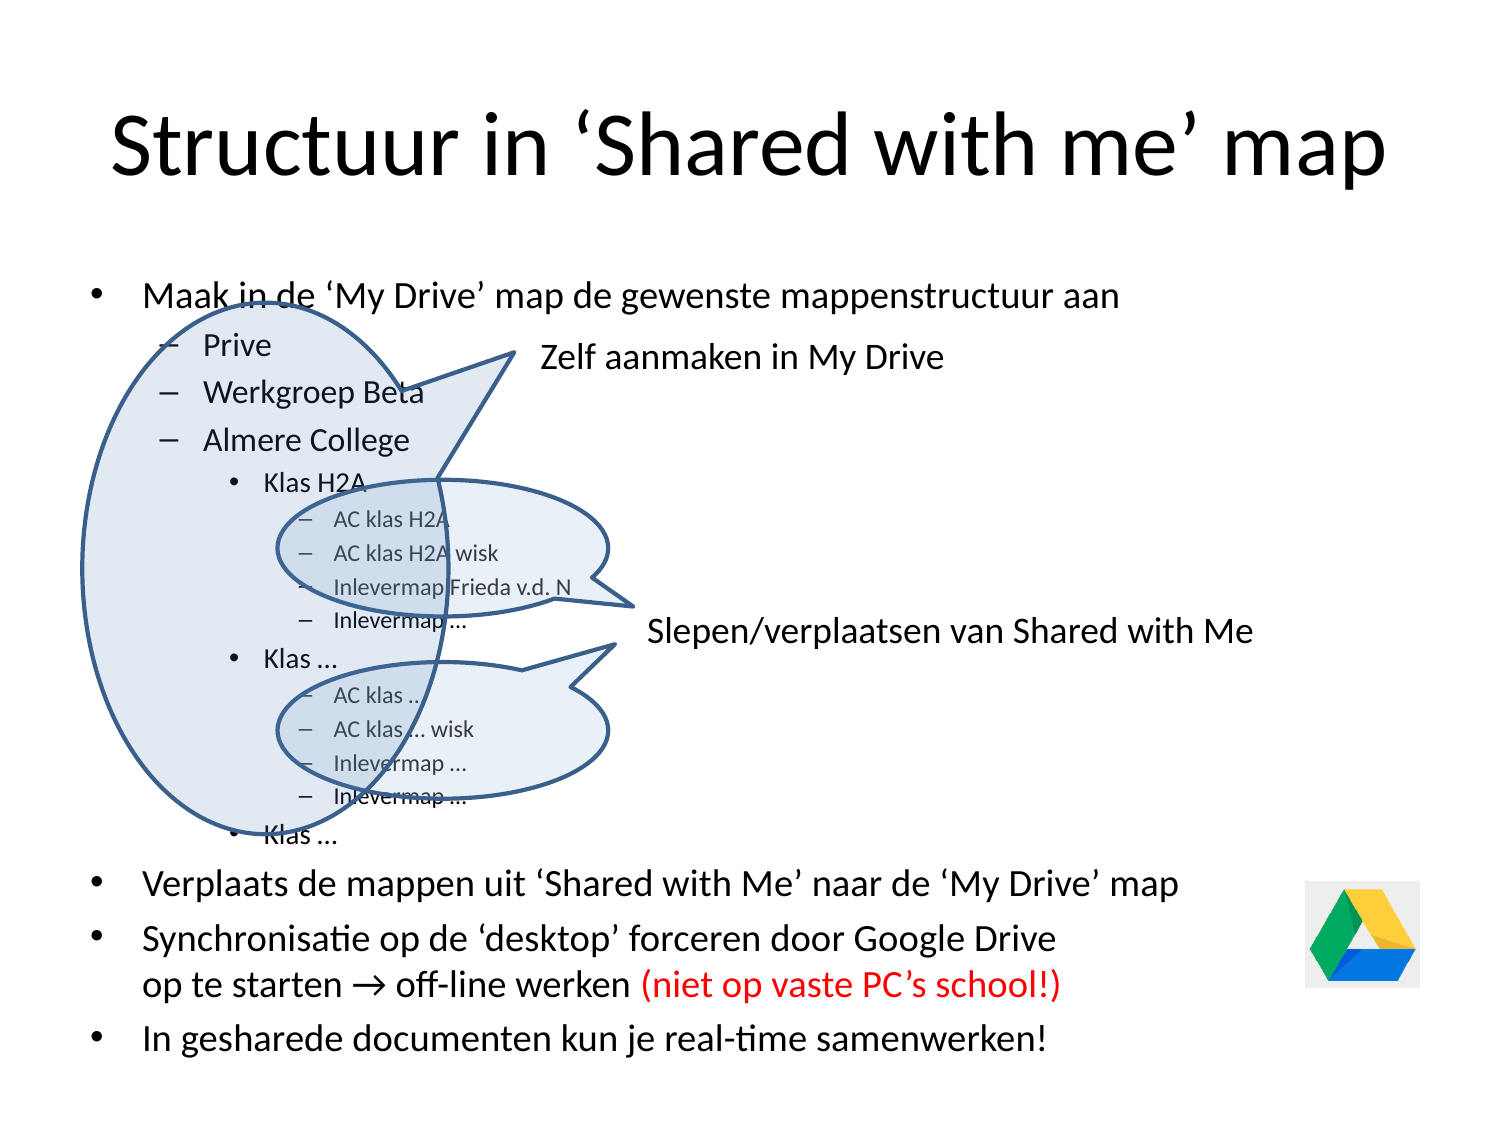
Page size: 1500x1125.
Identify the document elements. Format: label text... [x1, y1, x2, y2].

picture [1304, 881, 1421, 988]
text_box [968, 479, 1274, 799]
title Structuur in ‘Shared with me’ map [75, 45, 1425, 233]
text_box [81, 302, 963, 835]
list Maak in de ‘My Drive’ map de gewenste mappenstructuur aan Prive Werkgroep Beta Almere College Klas H2A AC klas H2A AC klas H2A wisk Inlevermap Frieda v.d. N Inlevermap … Klas … AC klas … AC klas … wisk Inlevermap … Inlevermap … Klas … Verplaats de mappen uit ‘Shared with Me’ naar de ‘My Drive’ map Synchronisatie op de ‘desktop’ forceren door Google Drive op te starten → off-line werken (niet op vaste PC’s school!) In gesharede documenten kun je real-time samenwerken! [75, 262, 1425, 1071]
